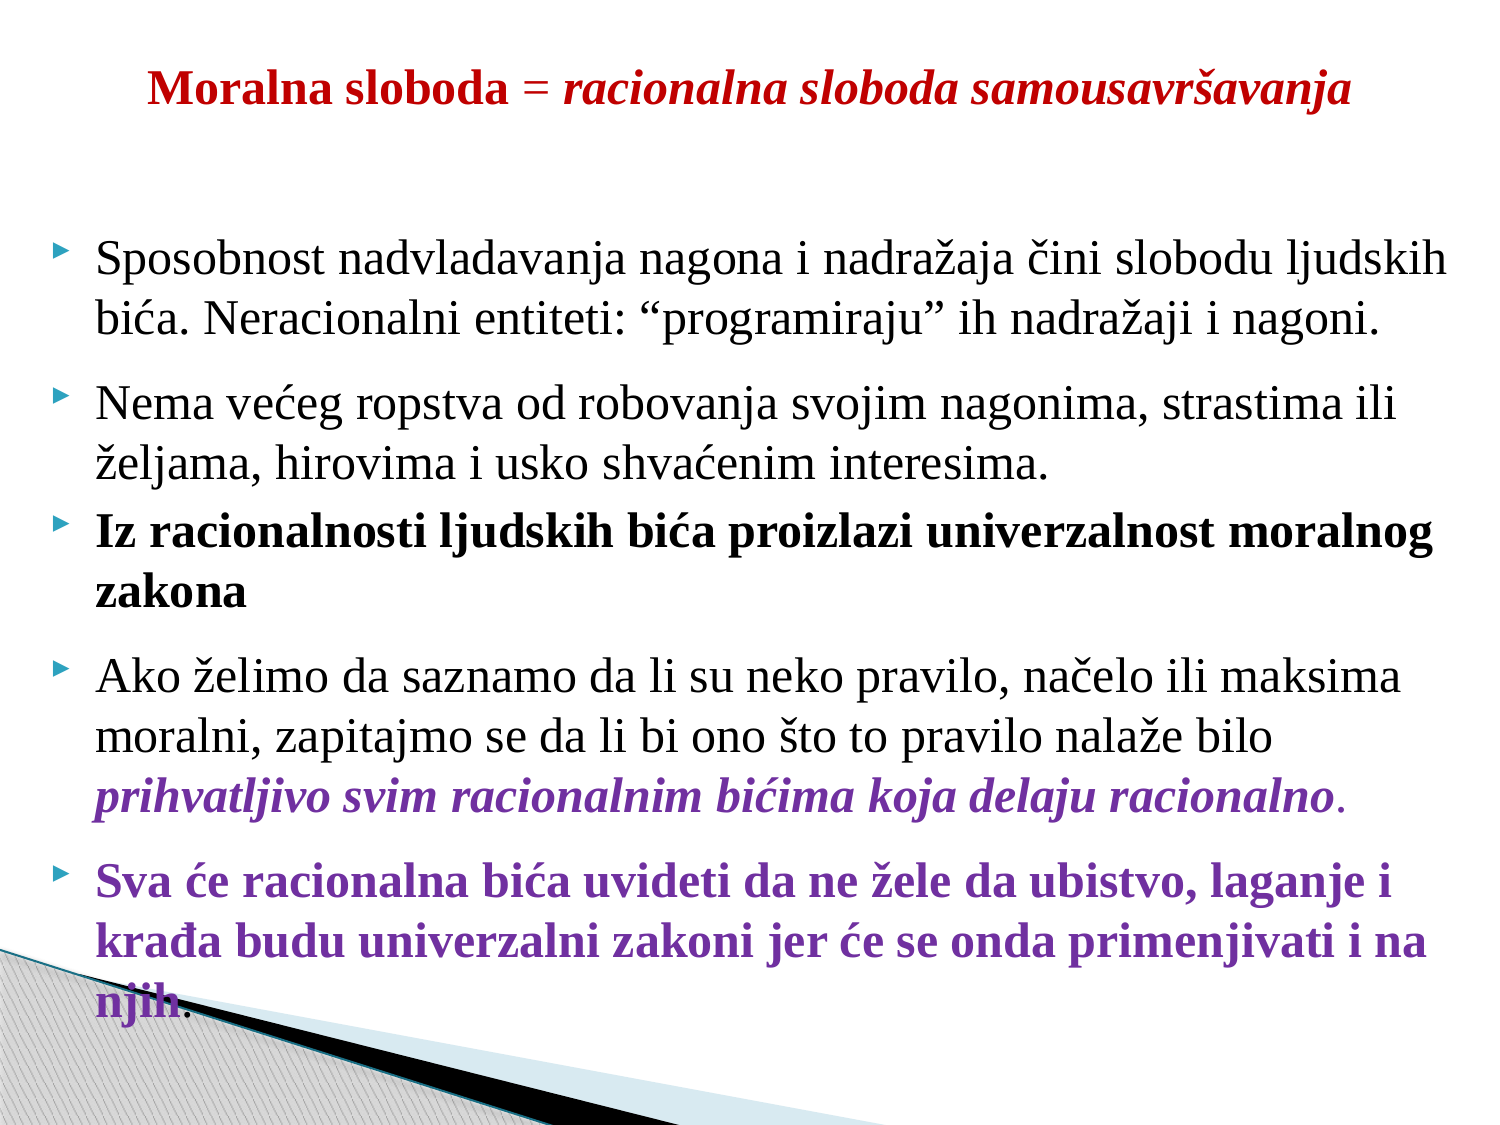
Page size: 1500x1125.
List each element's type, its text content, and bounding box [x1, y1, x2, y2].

list Moralna sloboda = racionalna sloboda samousavršavanja Sposobnost nadvladavanja nagona i nadražaja čini slobodu ljudskih bića. Neracionalni entiteti: “programiraju” ih nadražaji i nagoni. Nema većeg ropstva od robovanja svojim nagonima, strastima ili željama, hirovima i usko shvaćenim interesima. Iz racionalnosti ljudskih bića proizlazi univerzalnost moralnog zakona Ako želimo da saznamo da li su neko pravilo, načelo ili maksima moralni, zapitajmo se da li bi ono što to pravilo nalaže bilo prihvatljivo svim racionalnim bićima koja delaju racionalno. Sva će racionalna bića uvideti da ne žele da ubistvo, laganje i krađa budu univerzalni zakoni jer će se onda primenjivati i na njih. [34, 46, 1466, 997]
